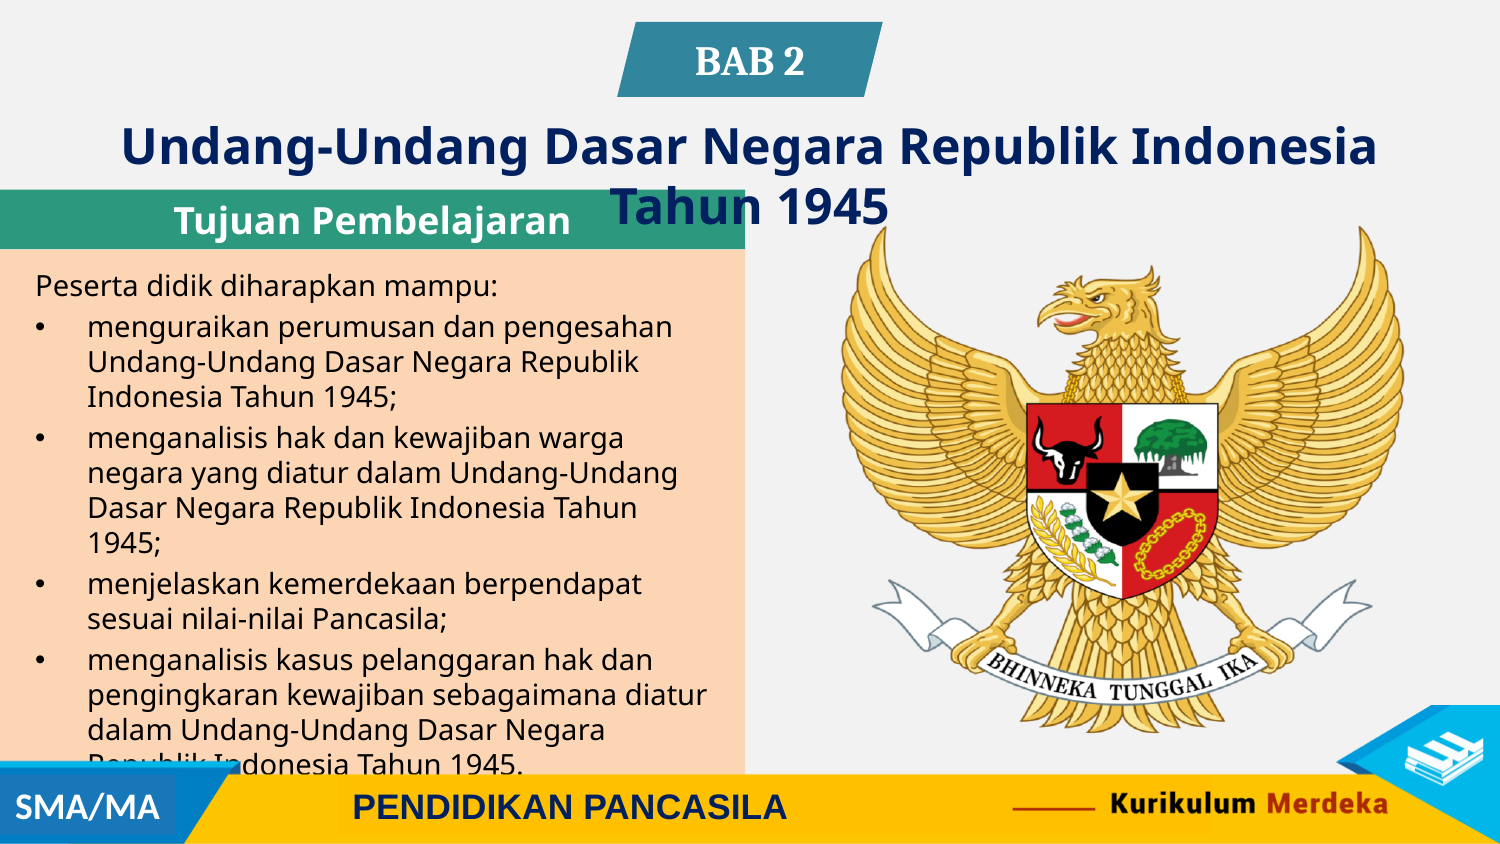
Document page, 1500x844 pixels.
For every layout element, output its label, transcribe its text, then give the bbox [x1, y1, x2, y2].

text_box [0, 189, 746, 704]
picture [837, 216, 1407, 735]
text_box Undang-Undang Dasar Negara Republik Indonesia Tahun 1945 [31, 111, 1469, 238]
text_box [616, 21, 883, 97]
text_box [0, 705, 1500, 844]
